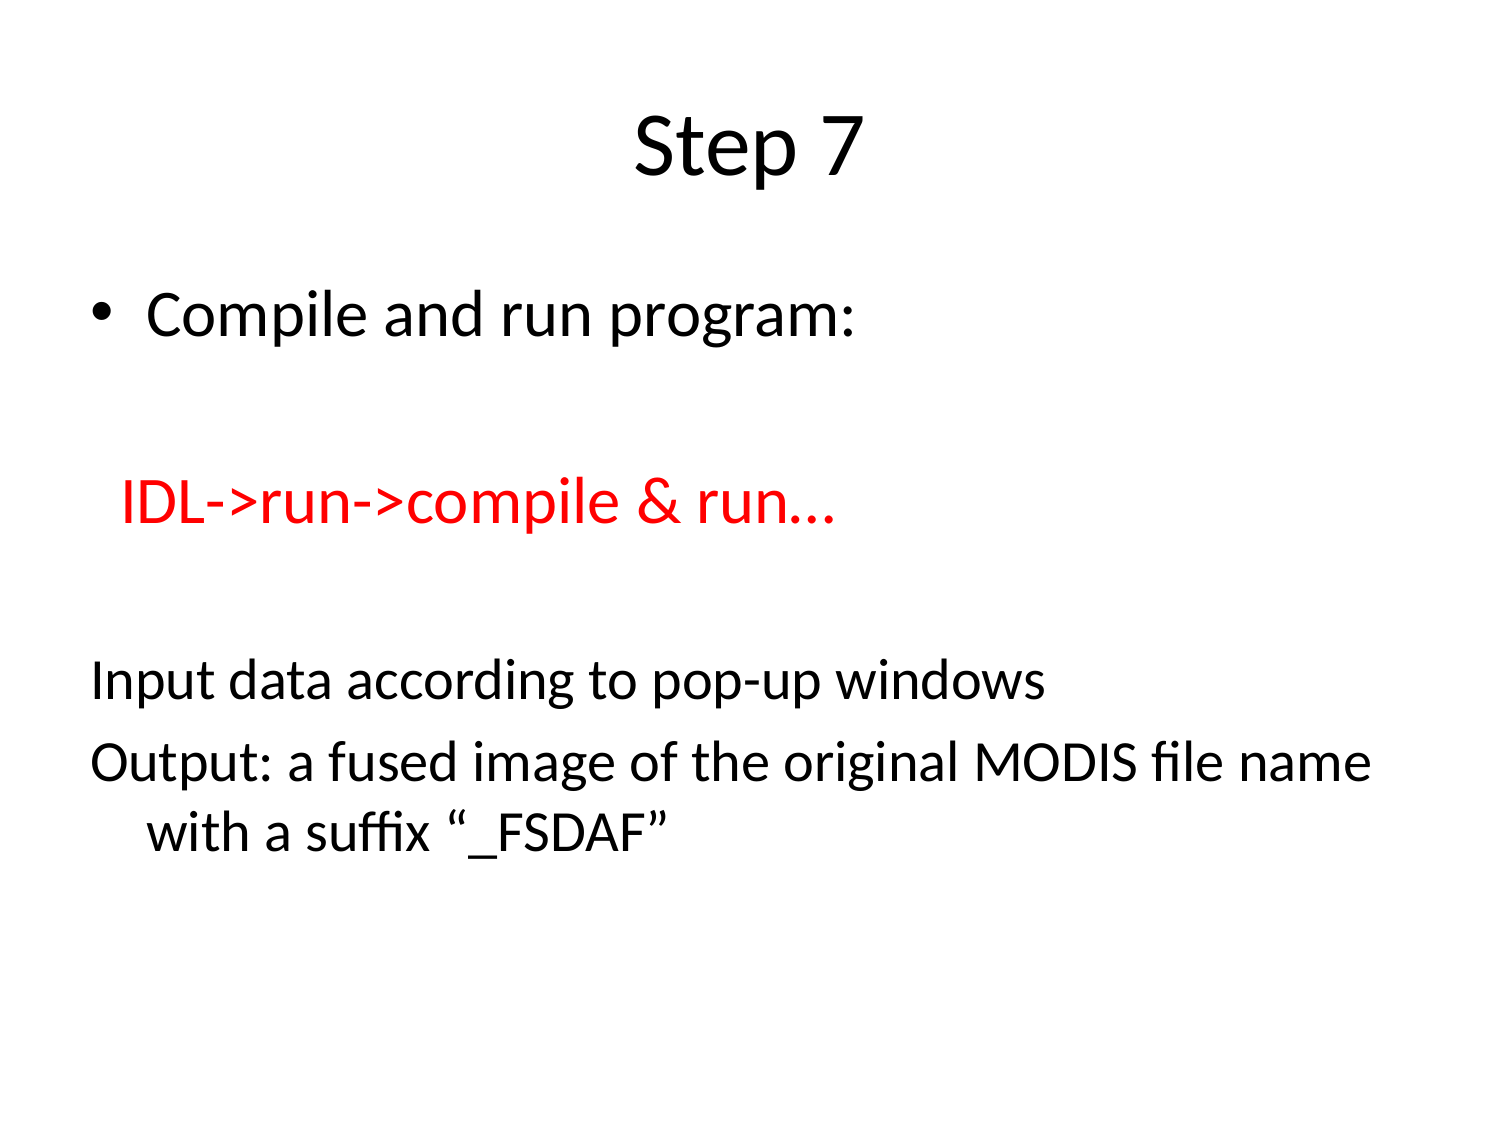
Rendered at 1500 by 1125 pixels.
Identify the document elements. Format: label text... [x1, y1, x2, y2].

title Step 7 [75, 45, 1425, 233]
list Compile and run program: IDL->run->compile & run… Input data according to pop-up windows Output: a fused image of the original MODIS file name with a suffix “_FSDAF” [75, 262, 1425, 1005]
